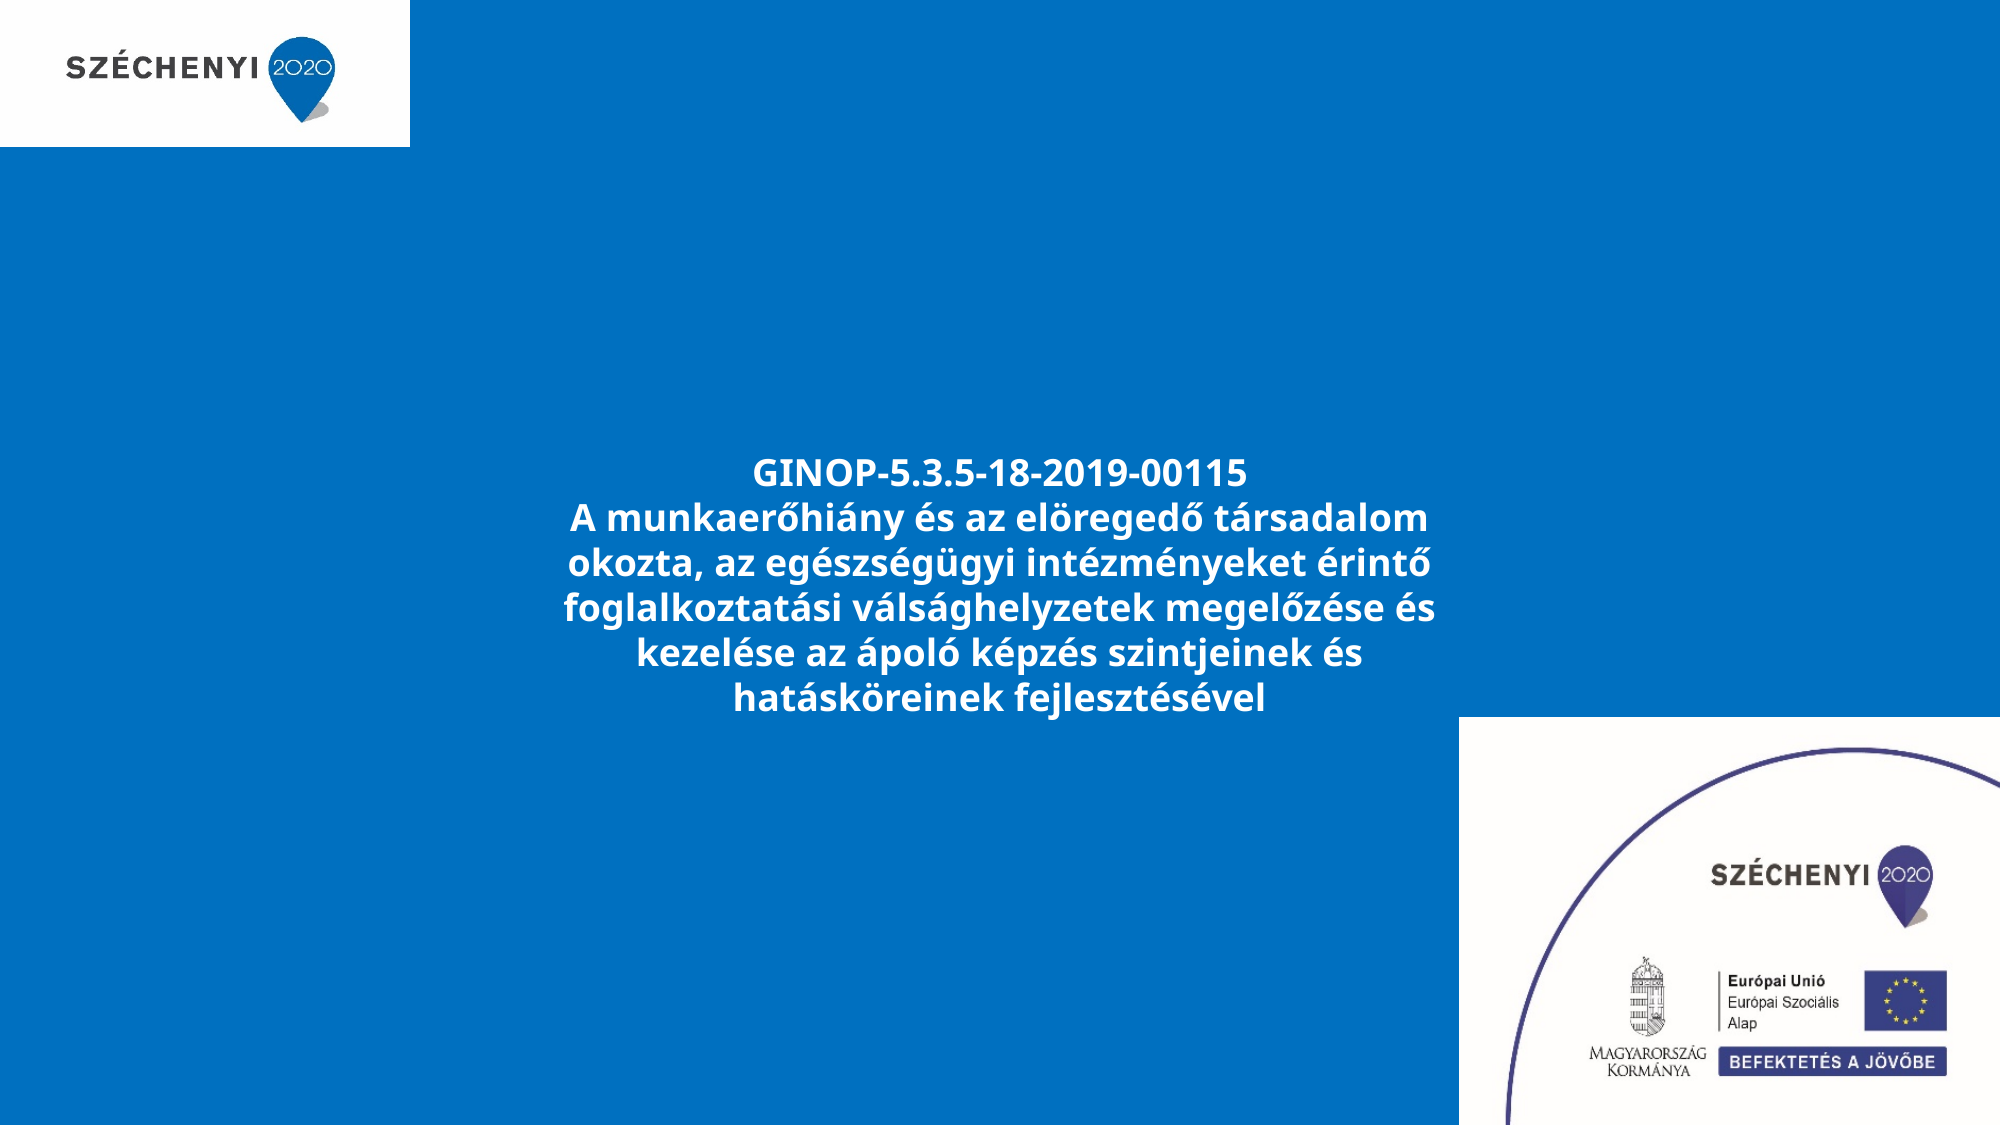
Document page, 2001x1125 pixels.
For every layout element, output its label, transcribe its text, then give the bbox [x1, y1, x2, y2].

picture [0, 0, 410, 147]
text_box GINOP-5.3.5-18-2019-00115 A munkaerőhiány és az elöregedő társadalom okozta, az egészségügyi intézményeket érintő foglalkoztatási válsághelyzetek megelőzése és kezelése az ápoló képzés szintjeinek és hatásköreinek fejlesztésével [496, 441, 1504, 726]
picture [1459, 717, 2000, 1125]
